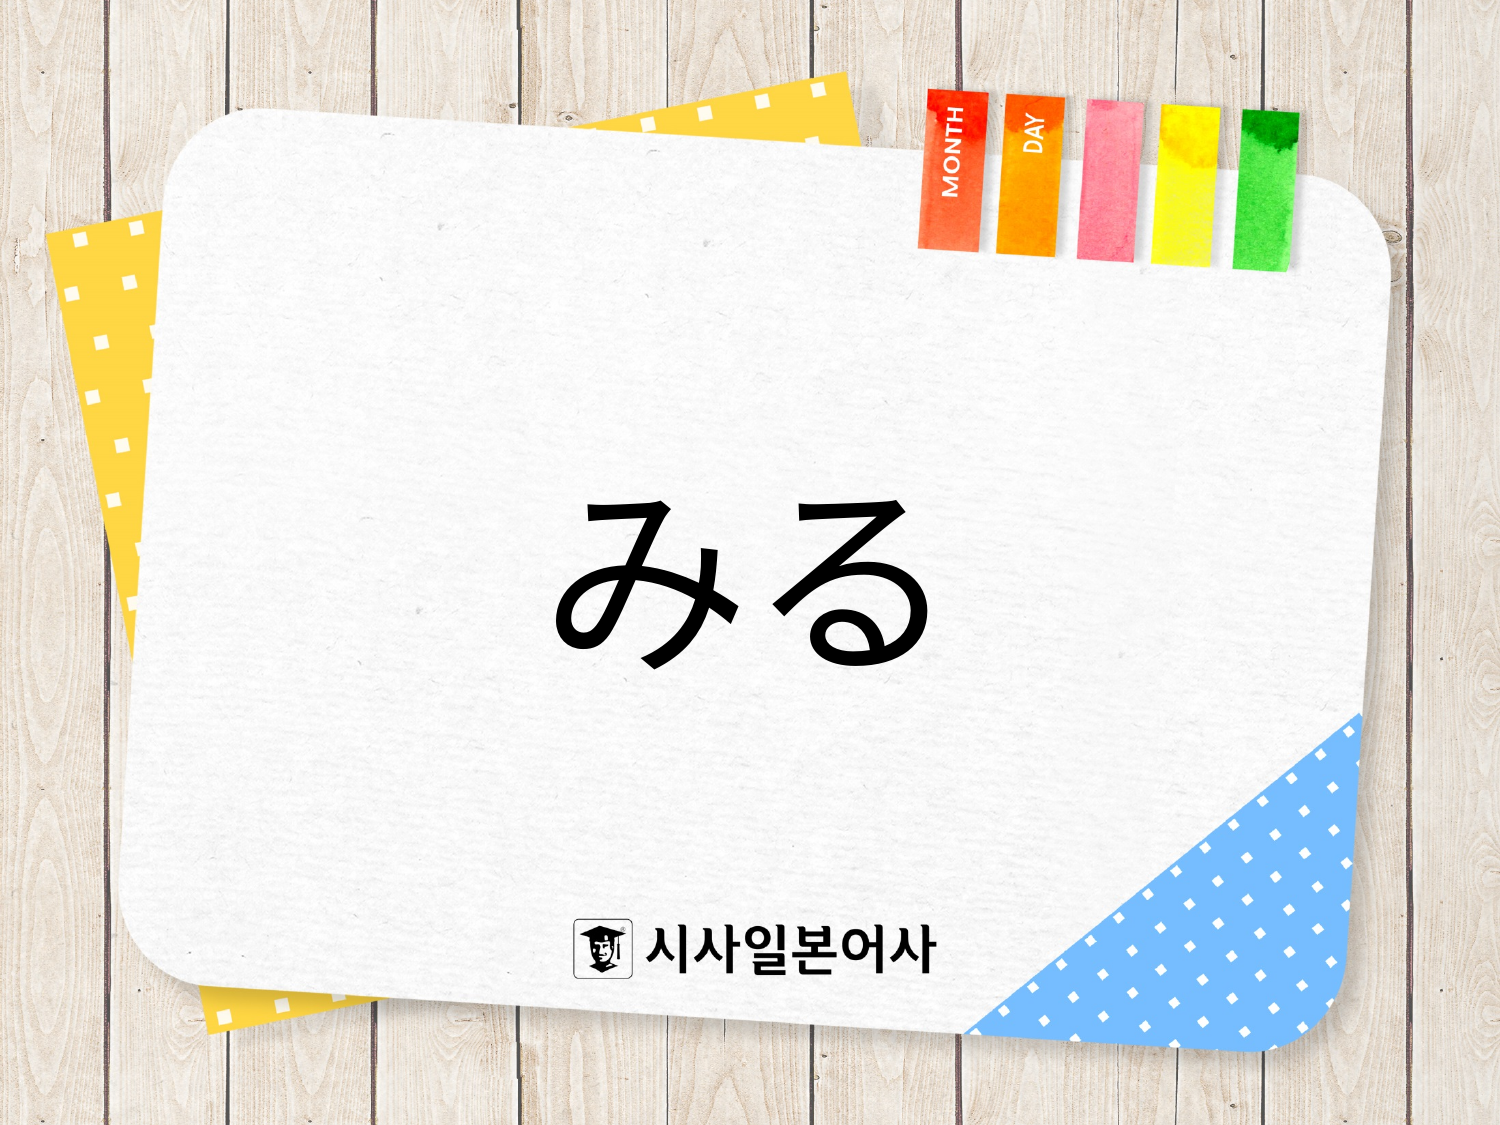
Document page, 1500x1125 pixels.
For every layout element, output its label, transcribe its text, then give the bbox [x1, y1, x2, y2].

title みる [75, 338, 1425, 811]
picture [0, 0, 1500, 1125]
